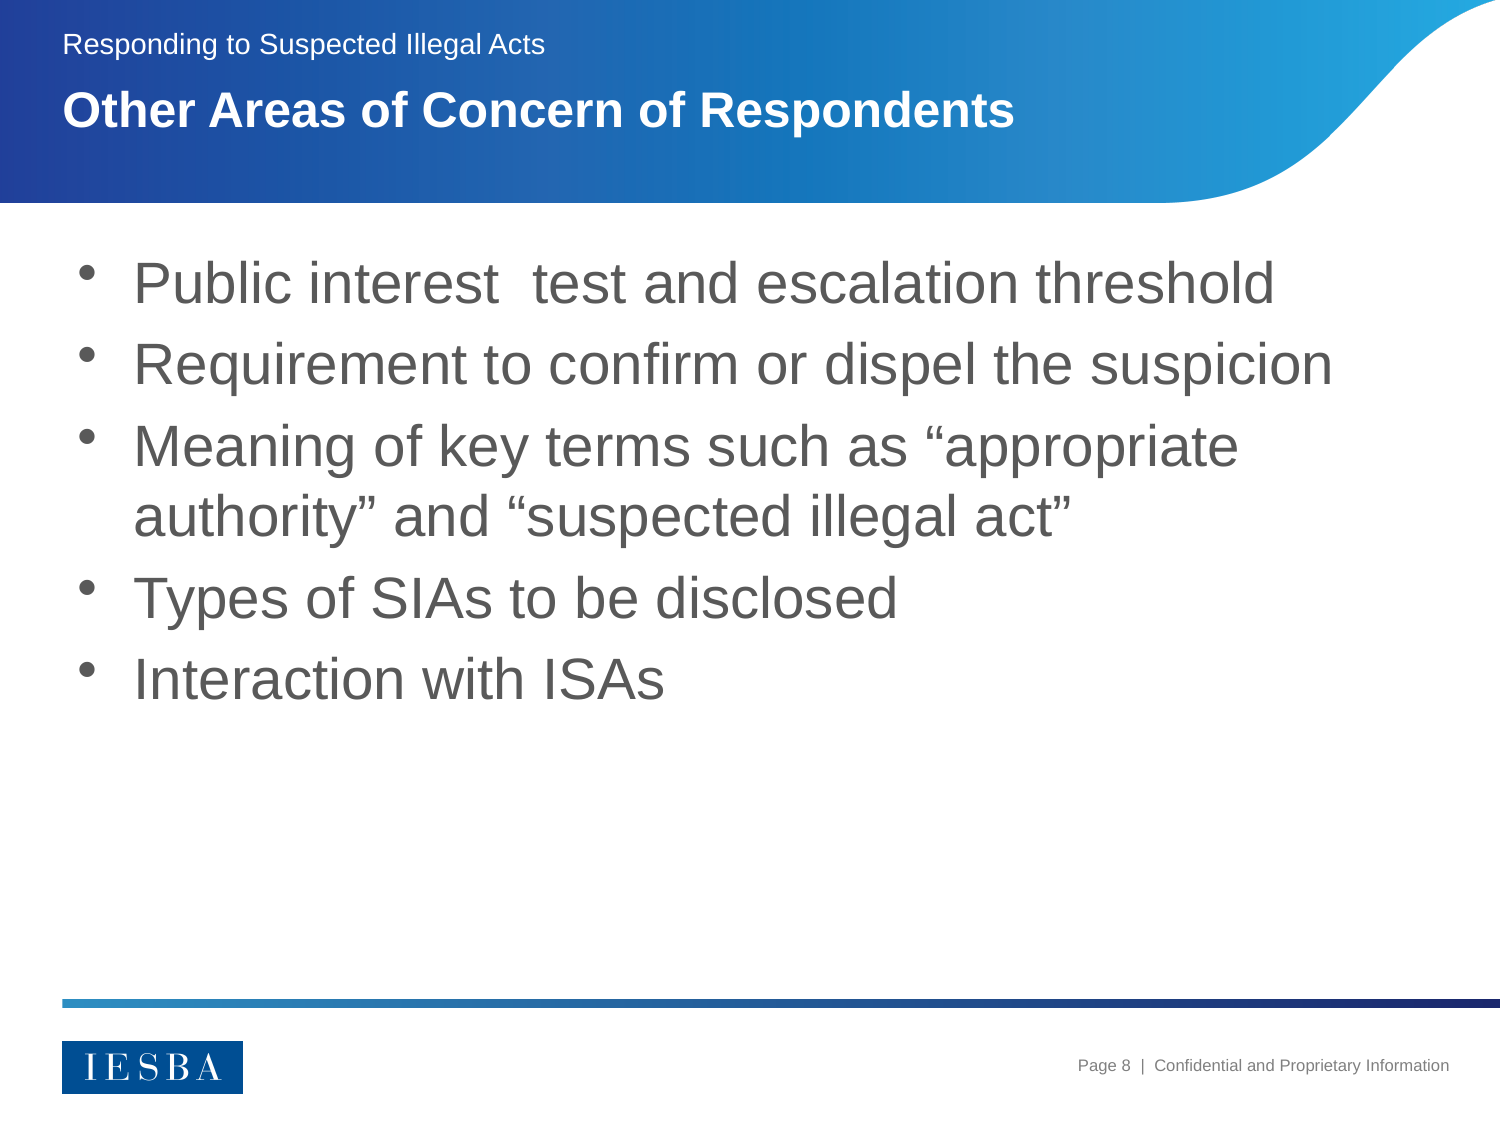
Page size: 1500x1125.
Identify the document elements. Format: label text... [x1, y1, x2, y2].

subtitle Responding to Suspected Illegal Acts [62, 24, 663, 63]
picture [0, 0, 1497, 203]
title Other Areas of Concern of Respondents [62, 87, 1300, 188]
list Public interest test and escalation threshold Requirement to confirm or dispel the suspicion Meaning of key terms such as “appropriate authority” and “suspected illegal act” Types of SIAs to be disclosed Interaction with ISAs [62, 237, 1450, 988]
picture [62, 1041, 243, 1094]
